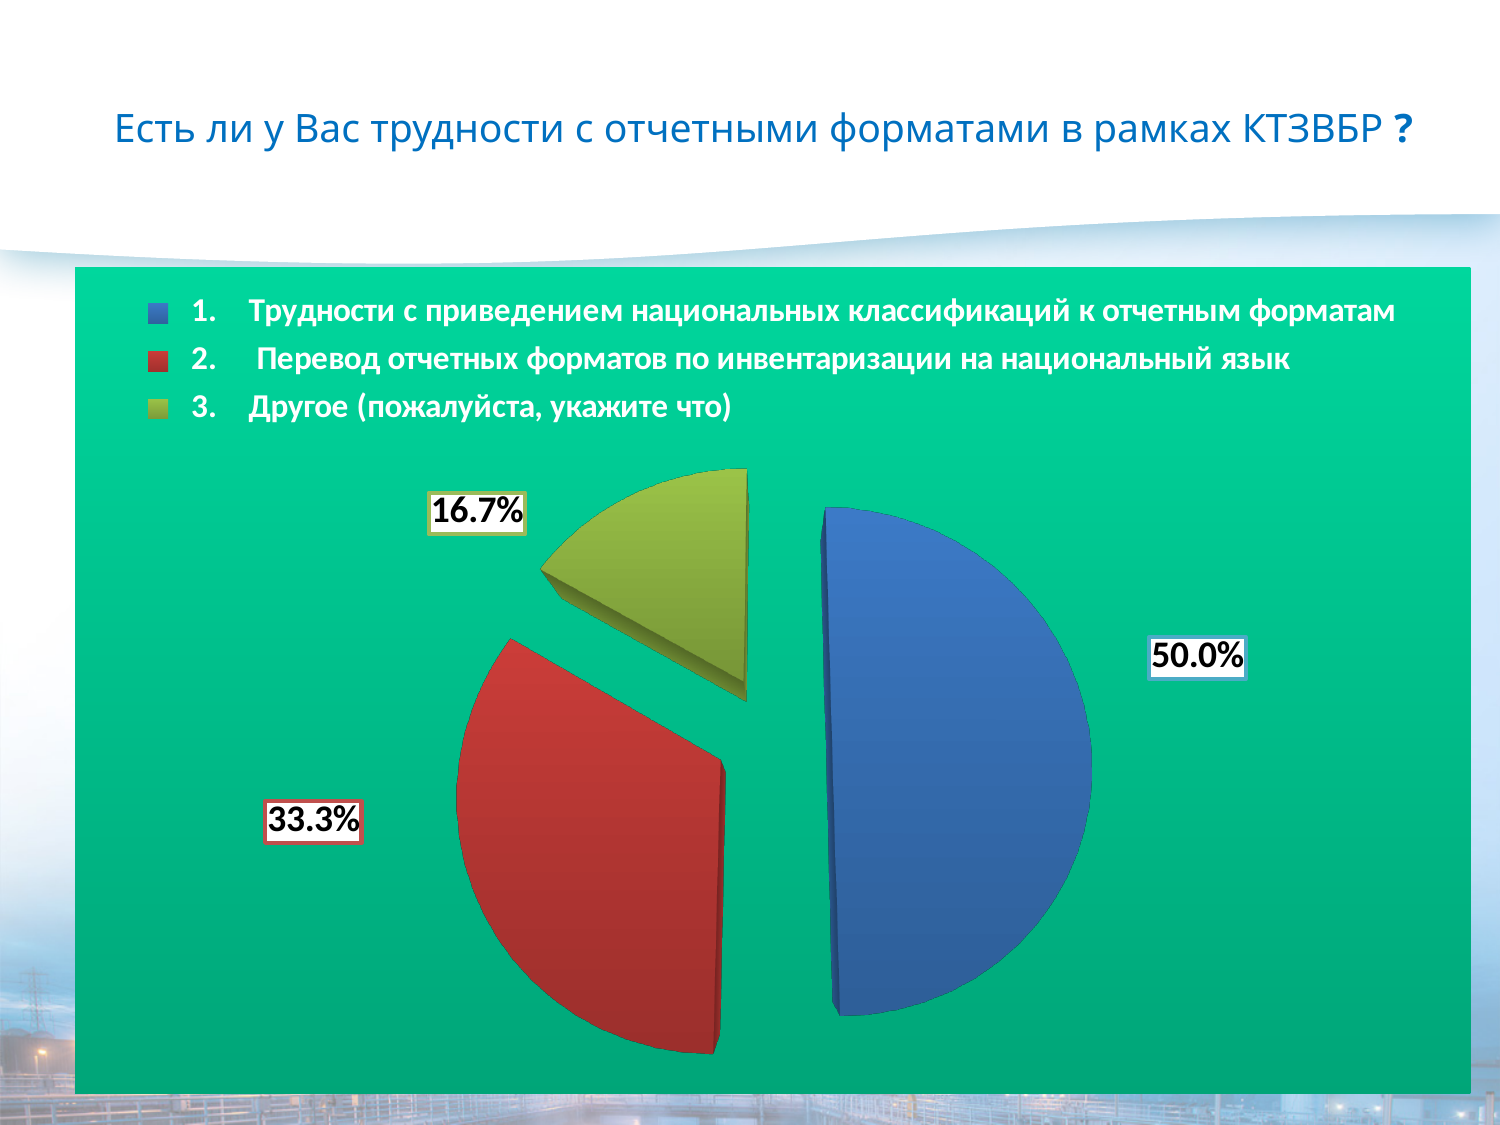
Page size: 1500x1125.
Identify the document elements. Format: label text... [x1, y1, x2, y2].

title Есть ли у Вас трудности с отчетными форматами в рамках КТЗВБР ? [88, 101, 1439, 209]
chart [74, 266, 1471, 1095]
picture [0, 215, 1500, 1125]
